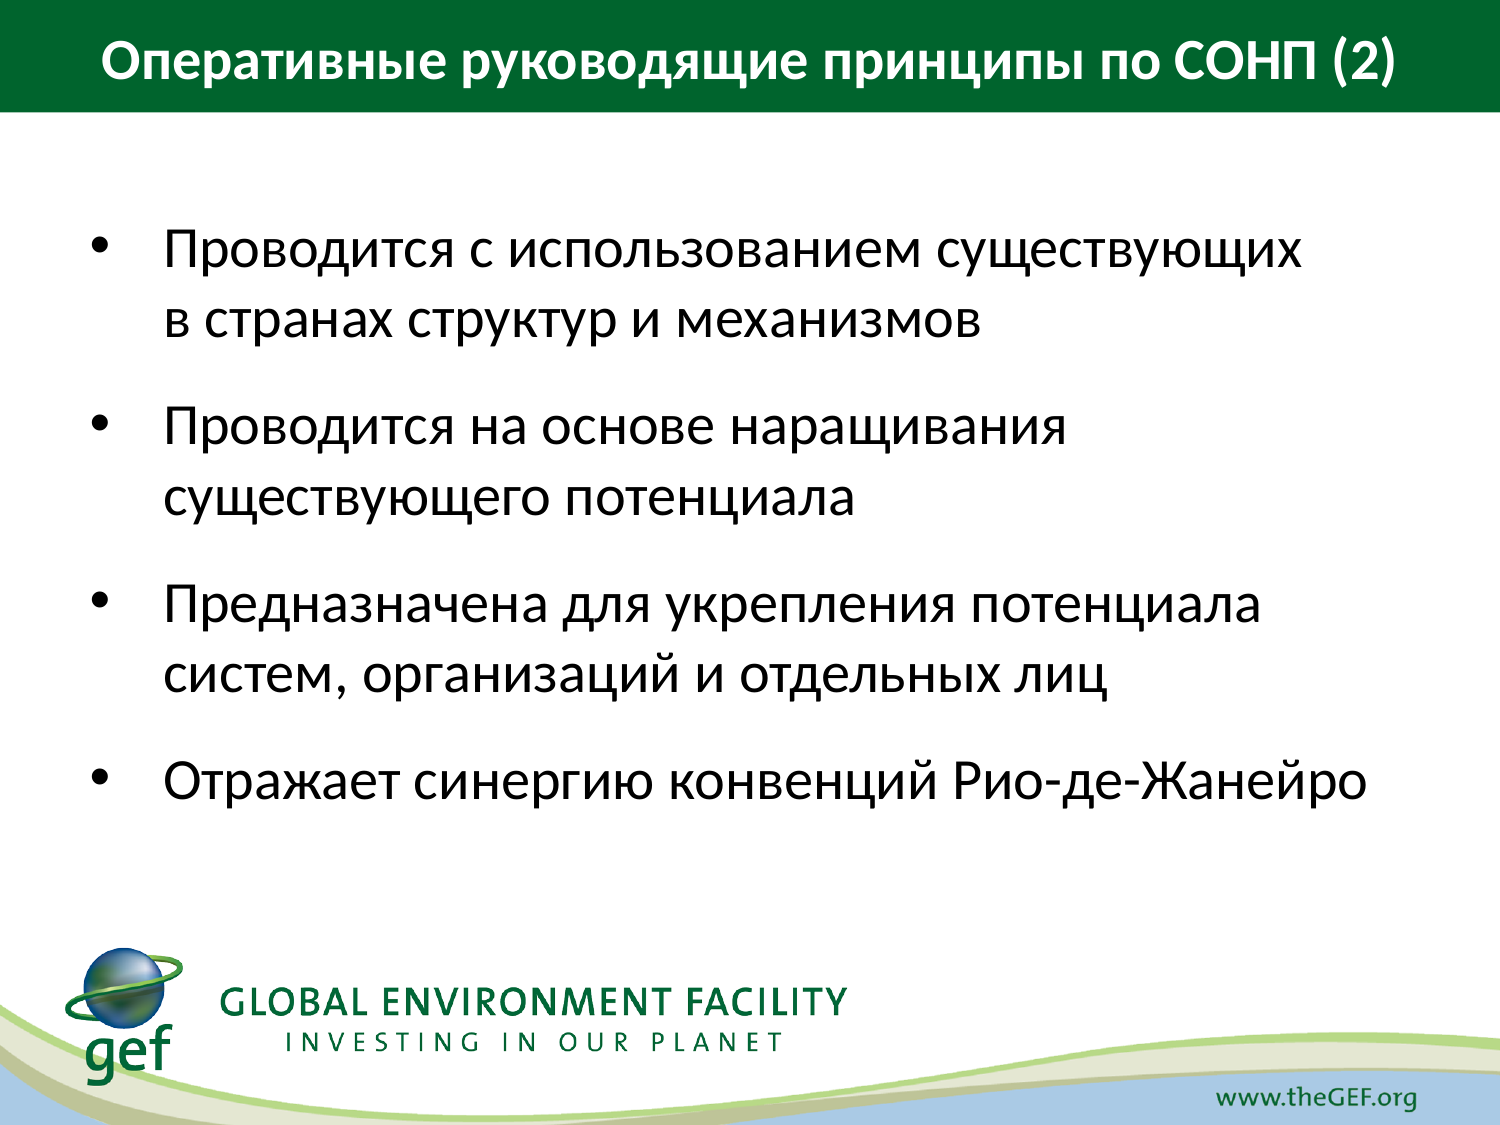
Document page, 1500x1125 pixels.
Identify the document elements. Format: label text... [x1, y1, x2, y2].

text_box Оперативные руководящие принципы по СОНП (2) [0, 0, 1500, 113]
text_box Проводится с использованием существующих в странах структур и механизмов Проводится на основе наращивания существующего потенциала Предназначена для укрепления потенциала систем, организаций и отдельных лиц Отражает синергию конвенций Рио-де-Жанейро [74, 201, 1425, 825]
picture [0, 920, 1500, 1125]
